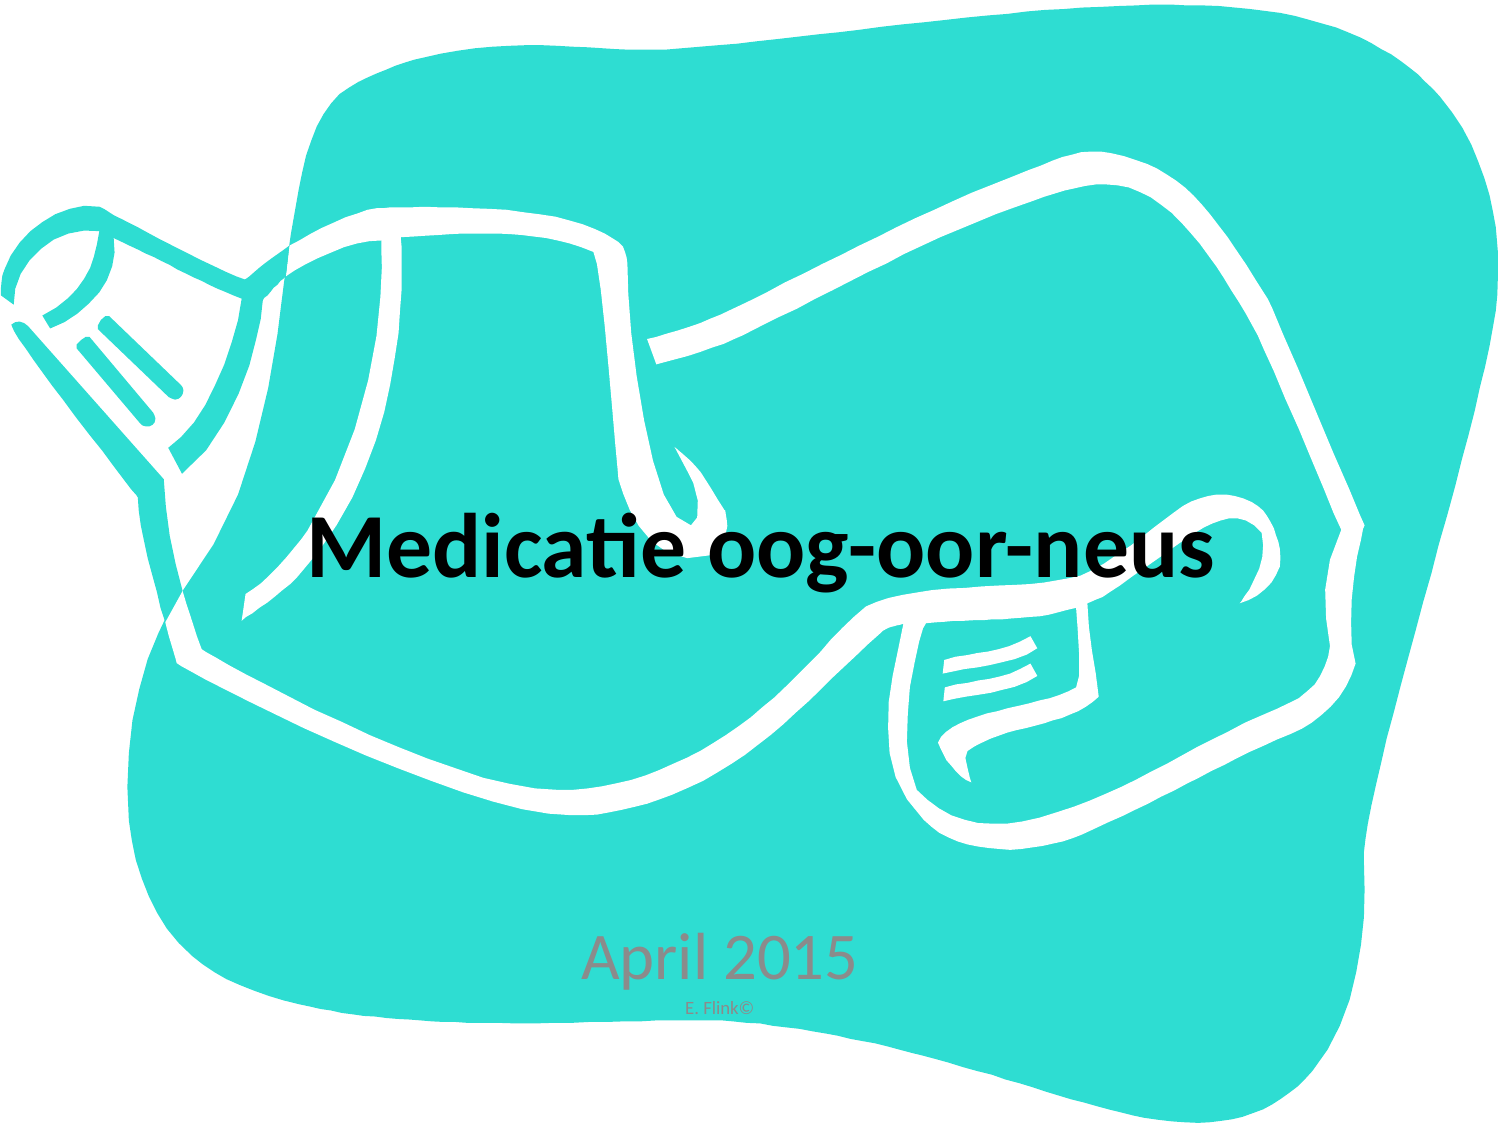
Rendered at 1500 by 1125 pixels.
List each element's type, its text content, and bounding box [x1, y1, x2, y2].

subtitle April 2015 E. Flink© [194, 905, 1245, 1043]
title Medicatie oog-oor-neus [123, 420, 1399, 662]
